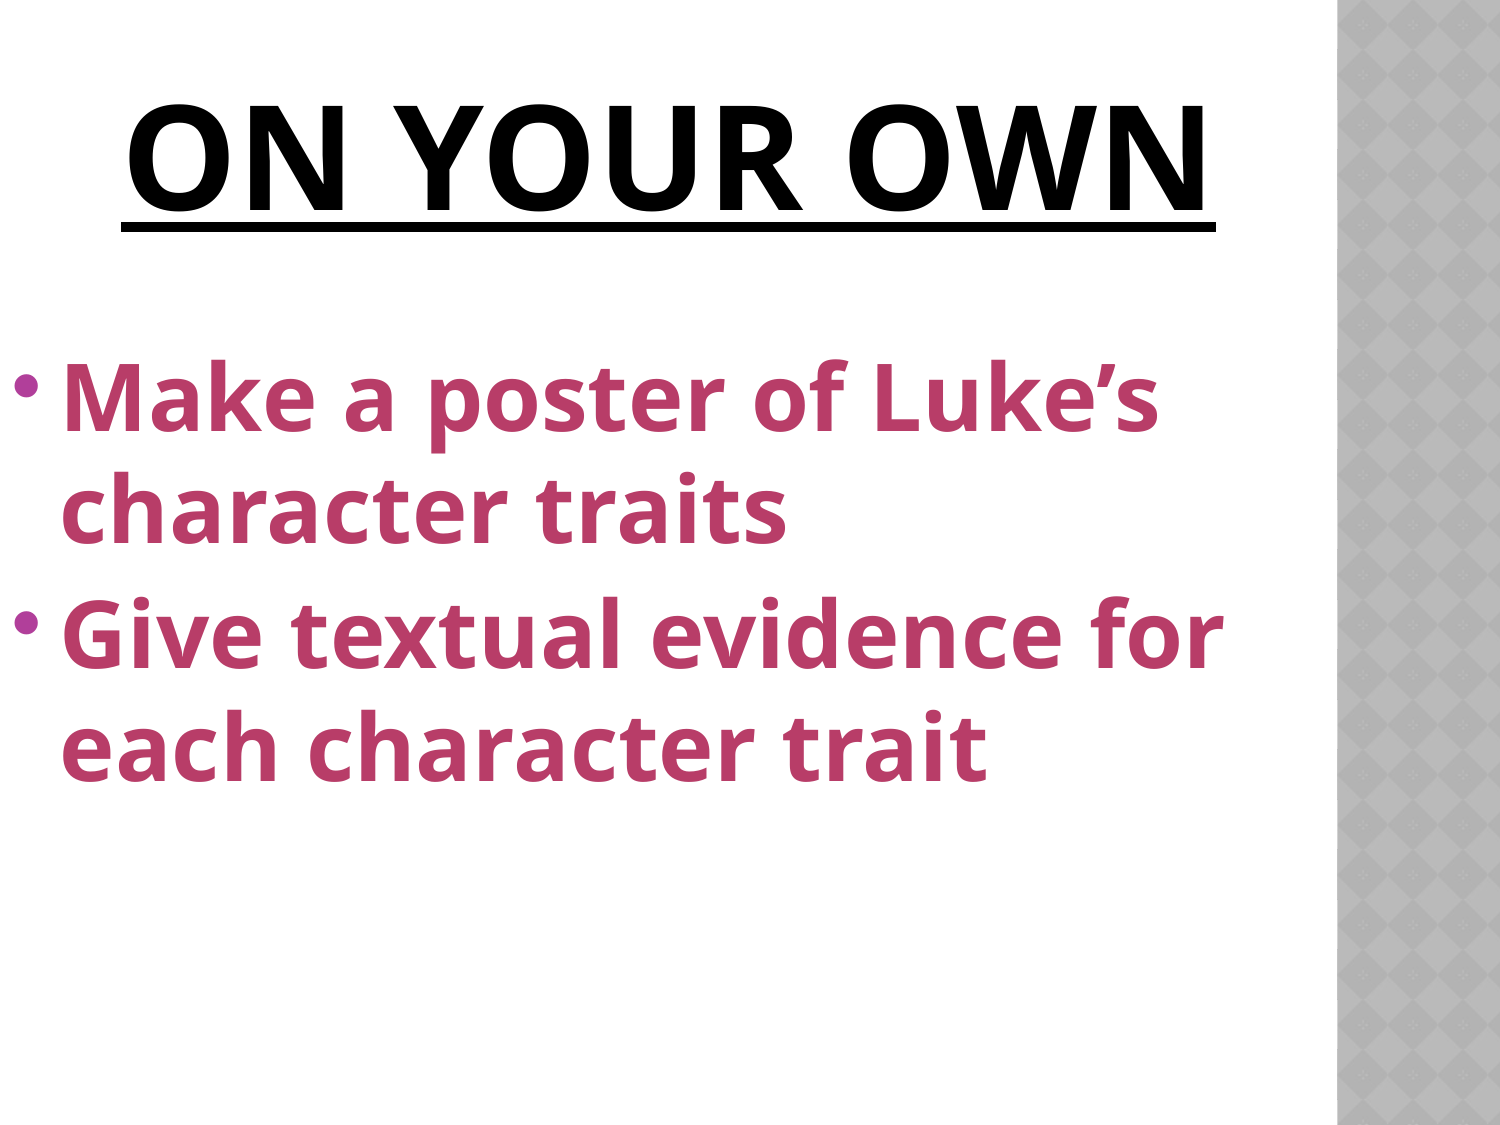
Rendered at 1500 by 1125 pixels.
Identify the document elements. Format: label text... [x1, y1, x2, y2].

list Make a poster of Luke’s character traits Give textual evidence for each character trait [0, 329, 1338, 1125]
title On your own [75, 52, 1263, 240]
